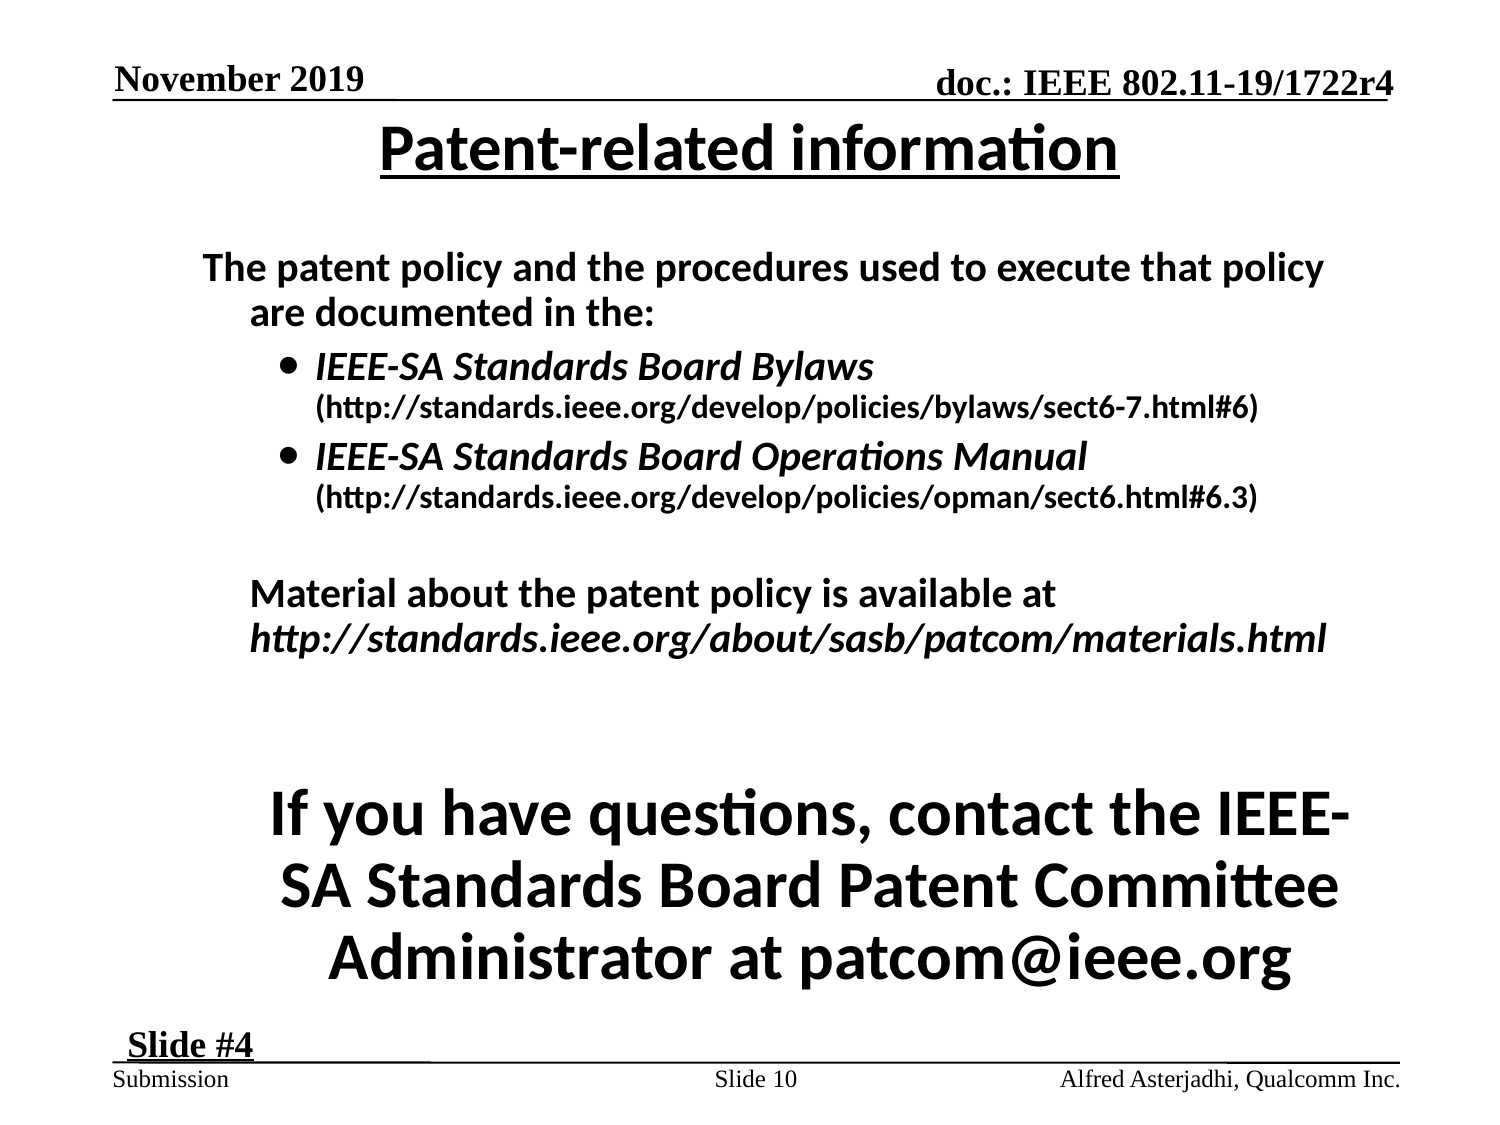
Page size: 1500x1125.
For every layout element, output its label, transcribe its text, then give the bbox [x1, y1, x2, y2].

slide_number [114, 54, 423, 100]
list The patent policy and the procedures used to execute that policy are documented in the: IEEE-SA Standards Board Bylaws (http://standards.ieee.org/develop/policies/bylaws/sect6-7.html#6) IEEE-SA Standards Board Operations Manual (http://standards.ieee.org/develop/policies/opman/sect6.html#6.3) Material about the patent policy is available at http://standards.ieee.org/about/sasb/patcom/materials.html If you have questions, contact the IEEE-SA Standards Board Patent Committee Administrator at patcom@ieee.org [112, 237, 1388, 913]
footer Alfred Asterjadhi, Qualcomm Inc. [878, 1061, 1402, 1093]
slide_number Slide 10 [712, 1061, 800, 1123]
text_box Slide #4 [112, 1012, 269, 1073]
title Patent-related information [112, 112, 1388, 176]
